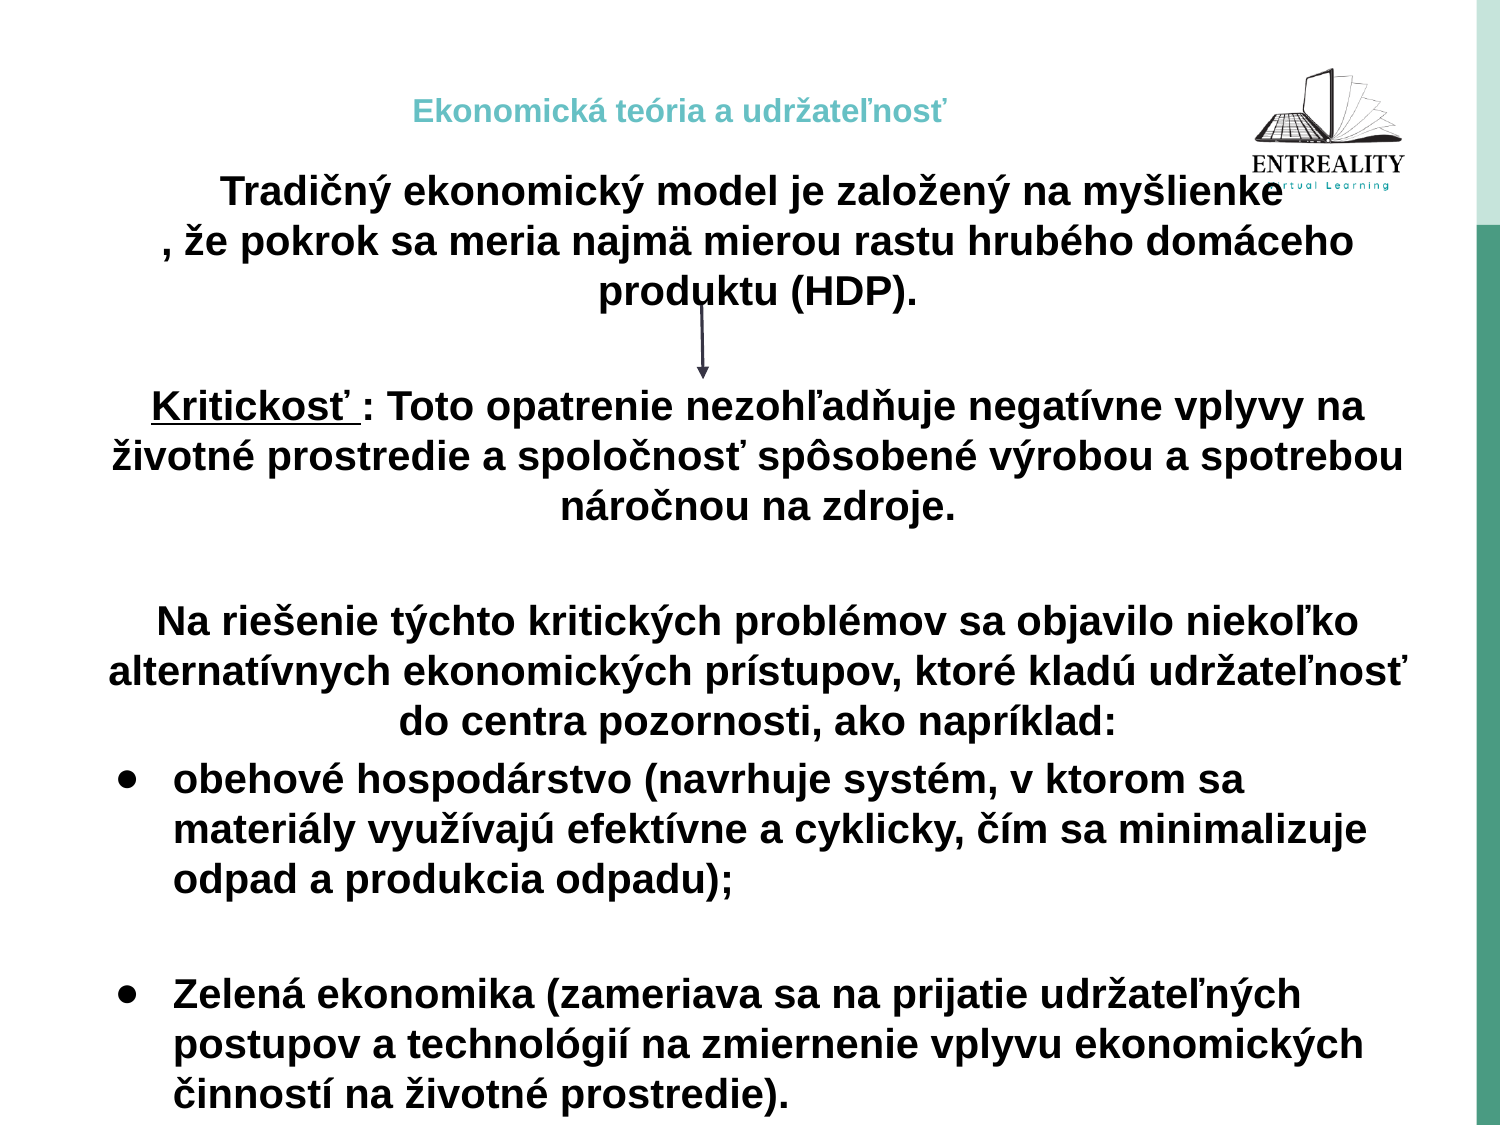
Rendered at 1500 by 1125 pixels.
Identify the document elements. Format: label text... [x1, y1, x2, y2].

list Tradičný ekonomický model je založený na myšlienke , že pokrok sa meria najmä mierou rastu hrubého domáceho produktu (HDP). Kritickosť : Toto opatrenie nezohľadňuje negatívne vplyvy na životné prostredie a spoločnosť spôsobené výrobou a spotrebou náročnou na zdroje. Na riešenie týchto kritických problémov sa objavilo niekoľko alternatívnych ekonomických prístupov, ktoré kladú udržateľnosť do centra pozornosti, ako napríklad: obehové hospodárstvo (navrhuje systém, v ktorom sa materiály využívajú efektívne a cyklicky, čím sa minimalizuje odpad a produkcia odpadu); Zelená ekonomika (zameriava sa na prijatie udržateľných postupov a technológií na zmiernenie vplyvu ekonomických činností na životné prostredie). [82, 156, 1434, 1100]
picture [1198, 0, 1458, 259]
title Ekonomická teória a udržateľnosť [204, 33, 1155, 137]
